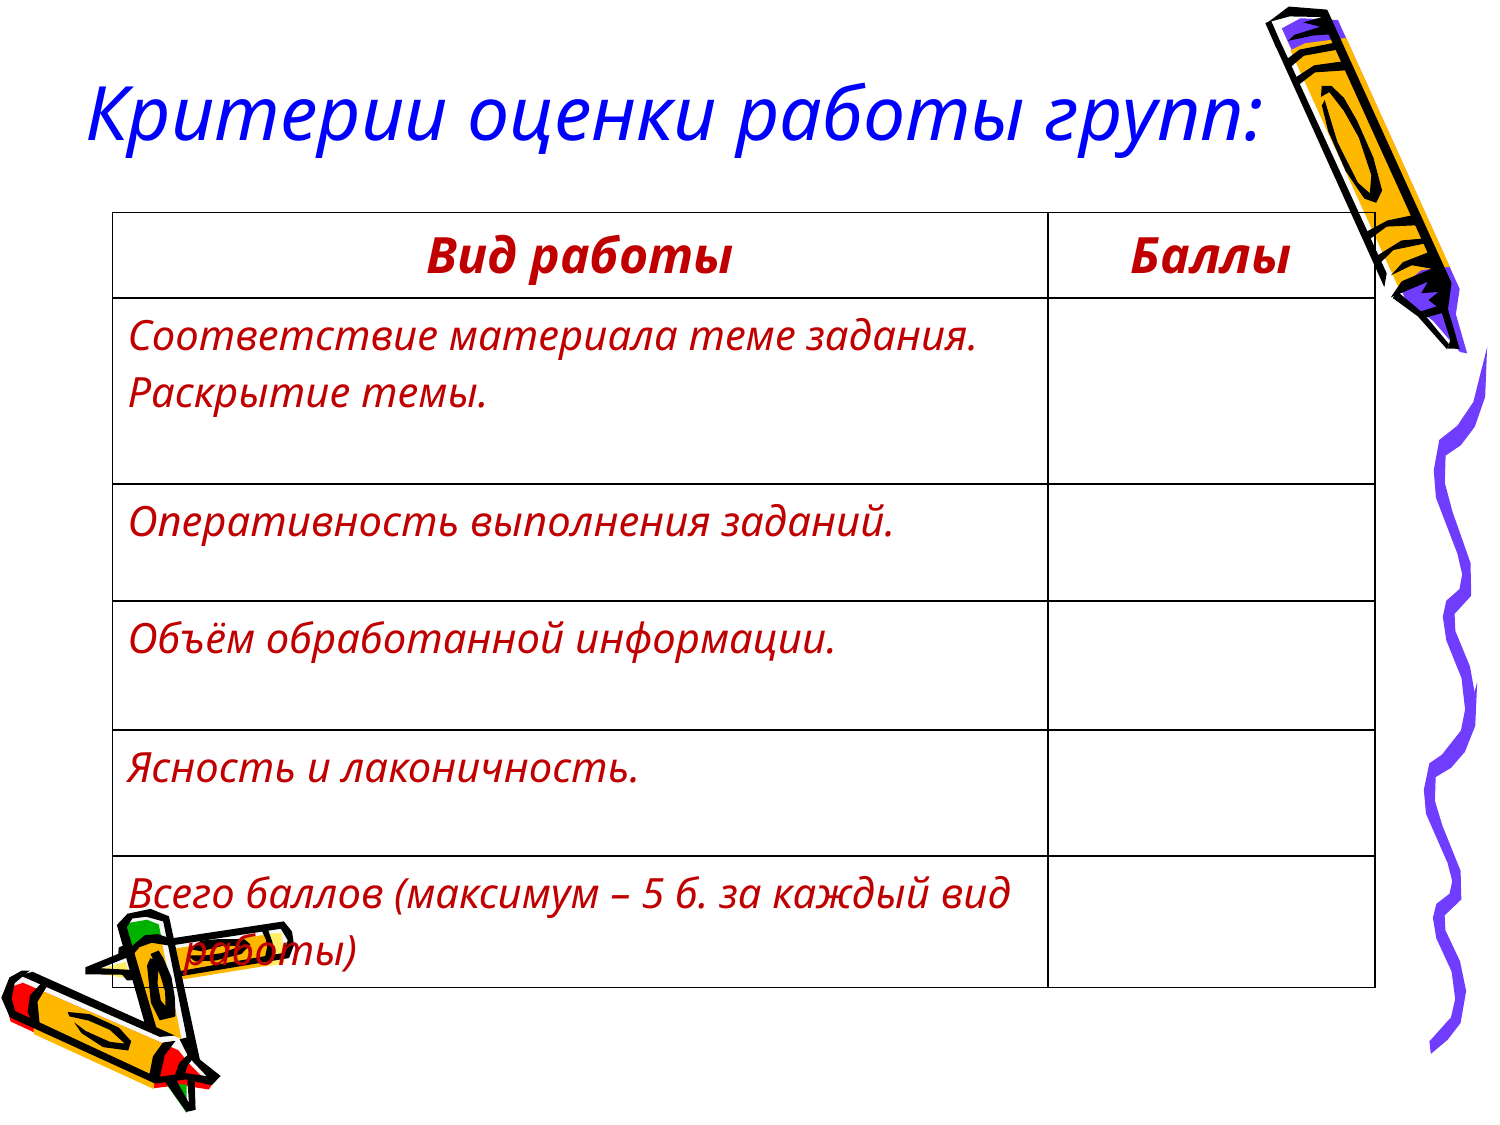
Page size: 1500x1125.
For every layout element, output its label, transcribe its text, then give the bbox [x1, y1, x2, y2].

table_cell [1049, 857, 1374, 987]
table_cell Объём обработанной информации. [113, 602, 1047, 729]
table_cell Всего баллов (максимум – 5 б. за каждый вид работы) [113, 857, 1047, 987]
title Критерии оценки работы групп: [24, 24, 1326, 163]
table_cell Оперативность выполнения заданий. [113, 485, 1047, 600]
table_cell [1049, 731, 1374, 855]
table_cell [1049, 299, 1374, 483]
table_header Баллы [1049, 213, 1374, 297]
table_cell [1049, 485, 1374, 600]
table_cell Соответствие материала теме задания. Раскрытие темы. [113, 299, 1047, 483]
table_cell Ясность и лаконичность. [113, 731, 1047, 855]
table_header Вид работы [113, 213, 1047, 297]
table_cell [1049, 602, 1374, 729]
